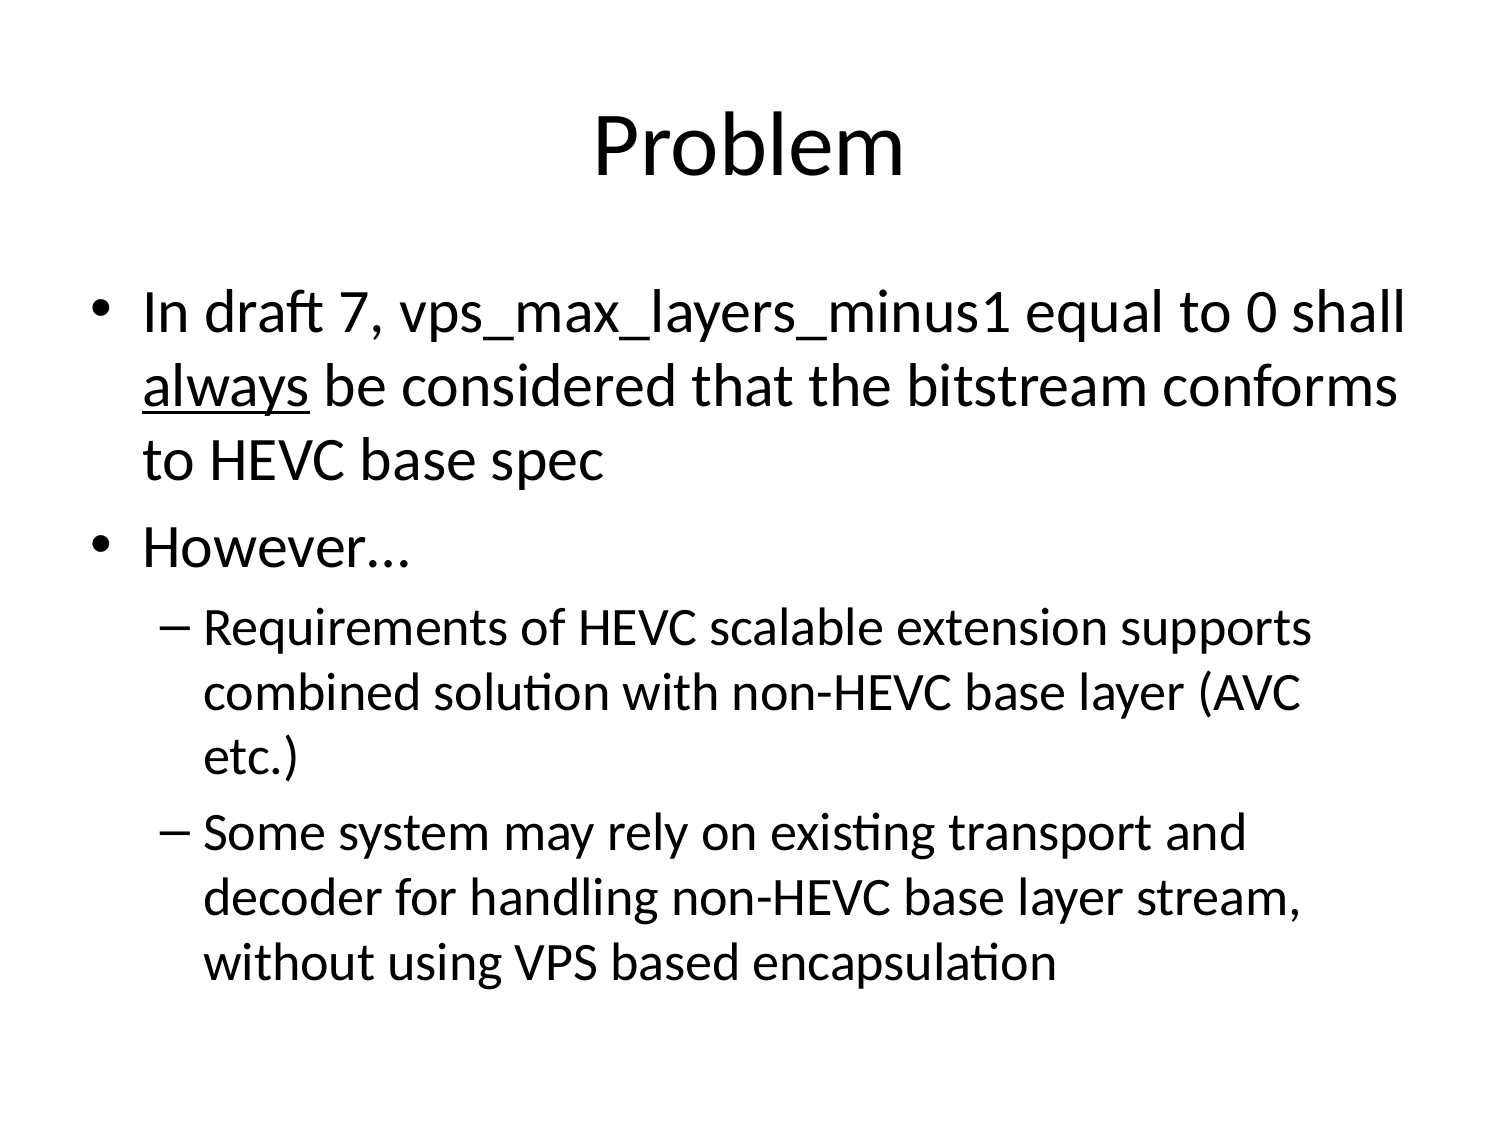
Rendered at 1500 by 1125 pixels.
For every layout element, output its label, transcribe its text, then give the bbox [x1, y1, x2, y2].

list In draft 7, vps_max_layers_minus1 equal to 0 shall always be considered that the bitstream conforms to HEVC base spec However… Requirements of HEVC scalable extension supports combined solution with non-HEVC base layer (AVC etc.) Some system may rely on existing transport and decoder for handling non-HEVC base layer stream, without using VPS based encapsulation [75, 262, 1425, 1005]
title Problem [75, 45, 1425, 233]
